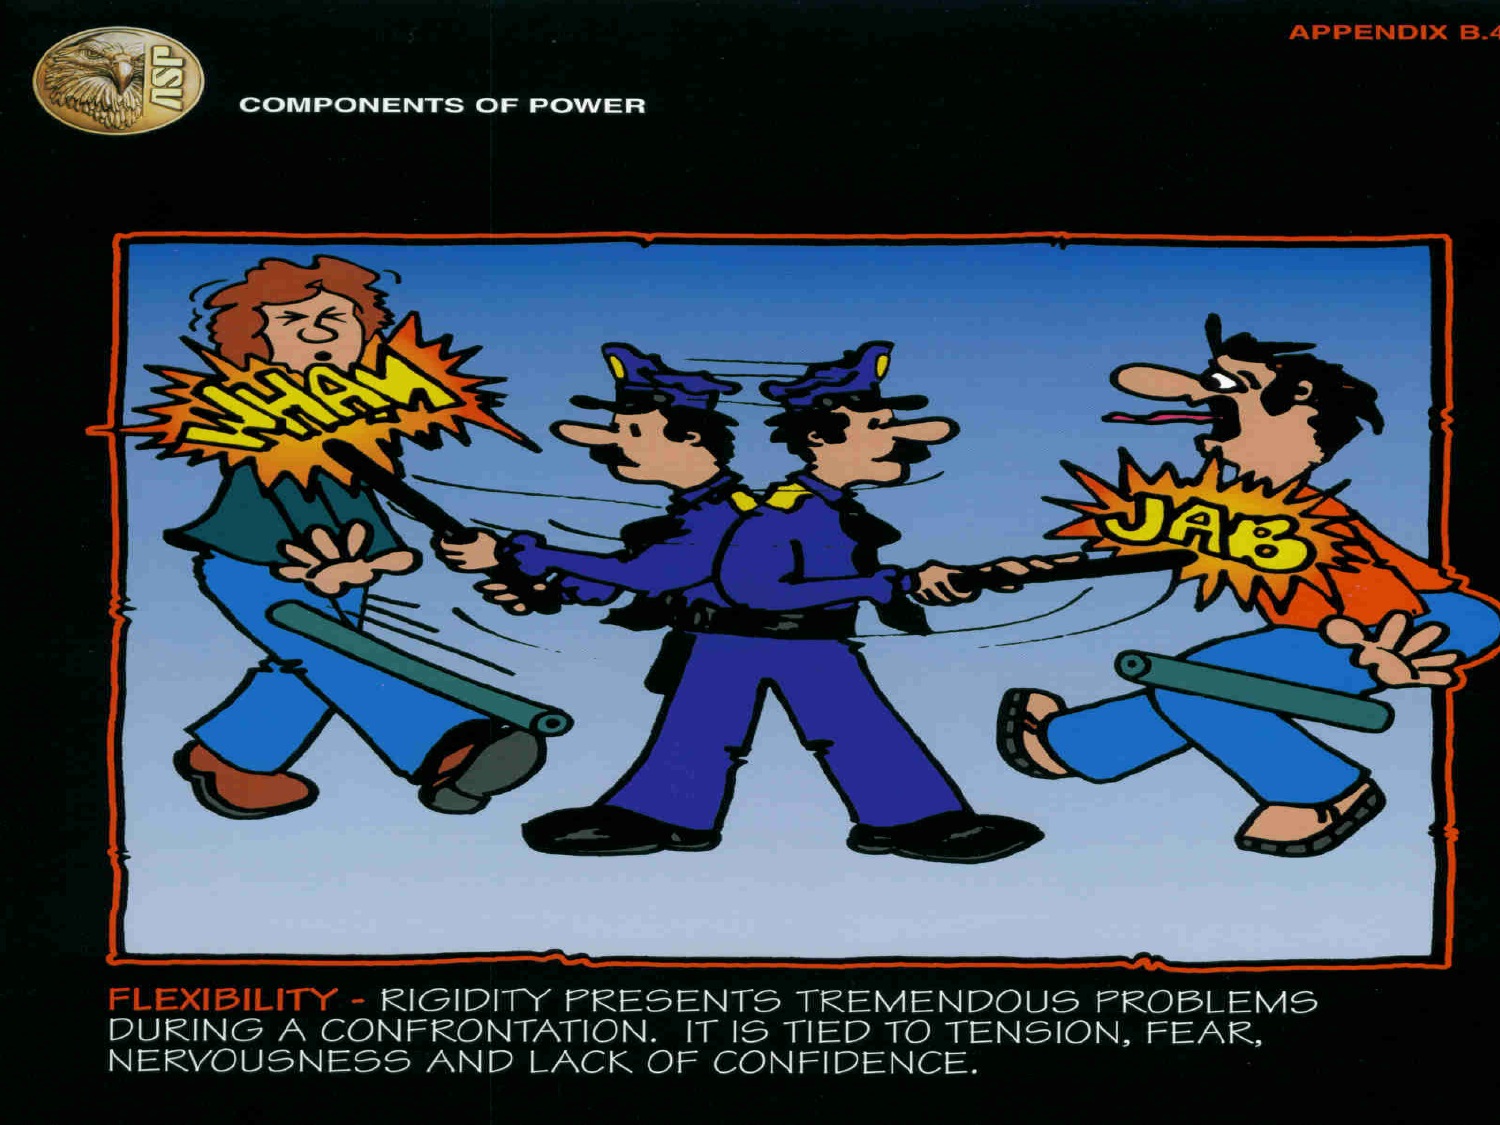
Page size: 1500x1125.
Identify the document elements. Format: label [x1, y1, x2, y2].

list [0, 0, 1500, 1125]
